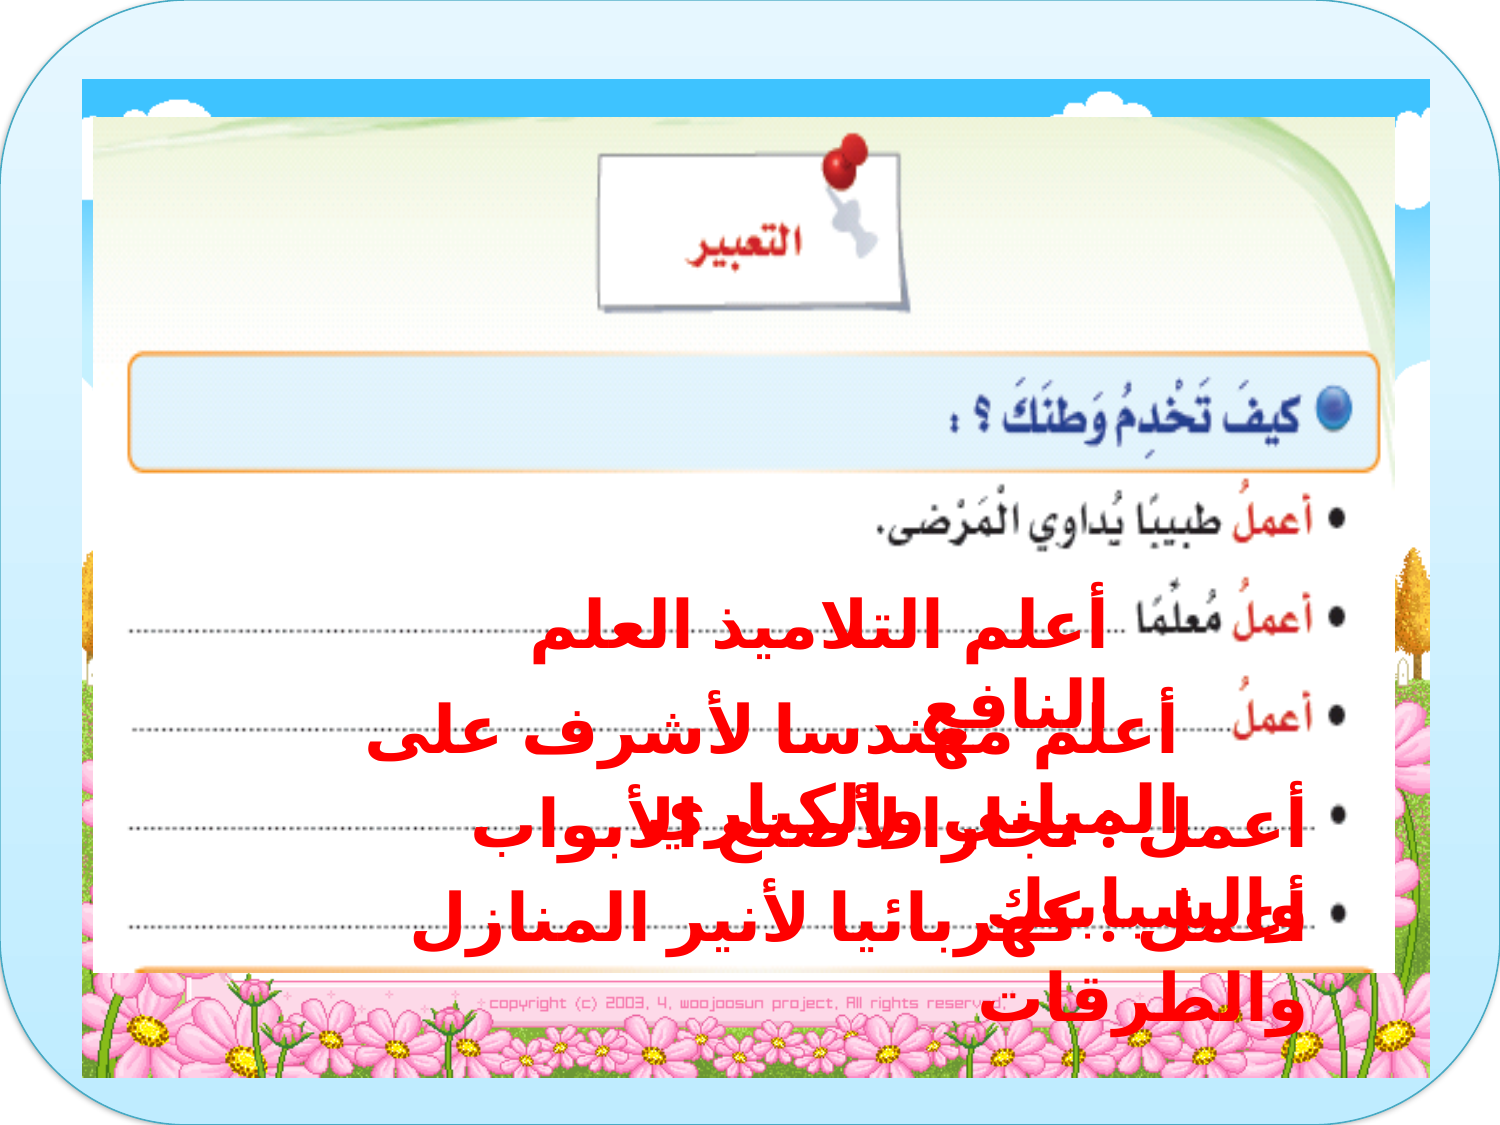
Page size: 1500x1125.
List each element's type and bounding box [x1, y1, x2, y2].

text_box [0, 0, 1500, 1125]
picture [81, 79, 1430, 1079]
